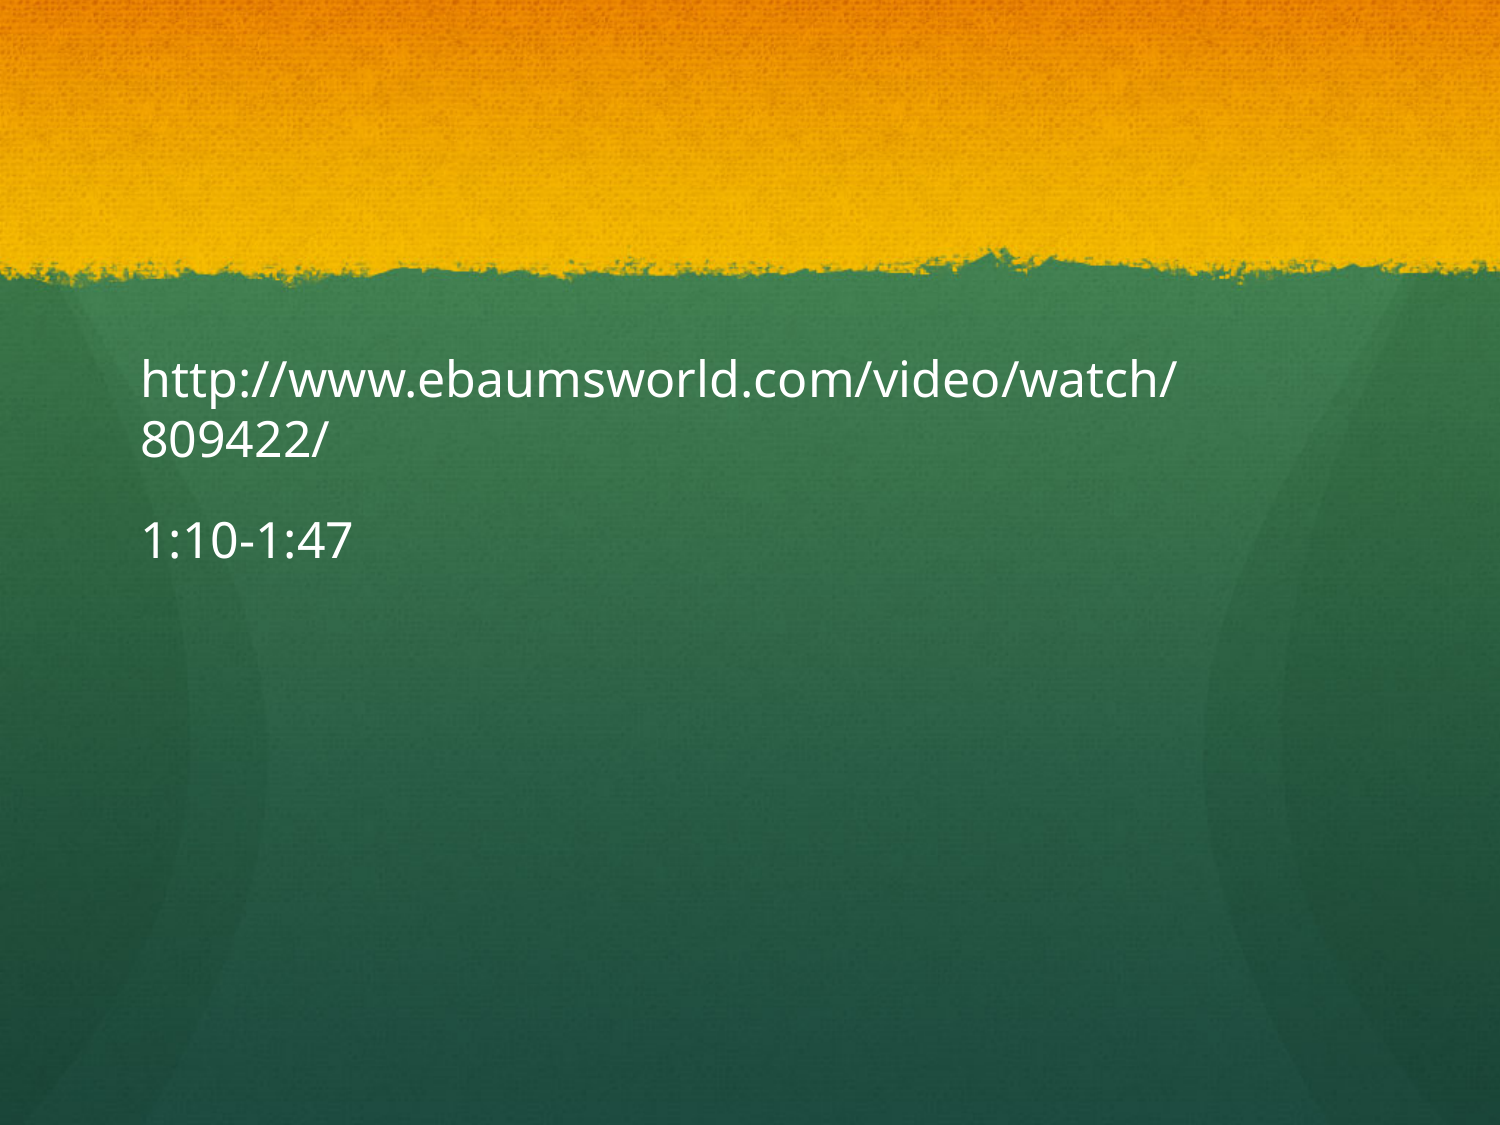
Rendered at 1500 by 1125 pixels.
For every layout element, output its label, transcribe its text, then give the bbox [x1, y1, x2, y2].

picture [0, 0, 1500, 1125]
list http://www.ebaumsworld.com/video/watch/809422/ 1:10-1:47 [125, 339, 1375, 1026]
